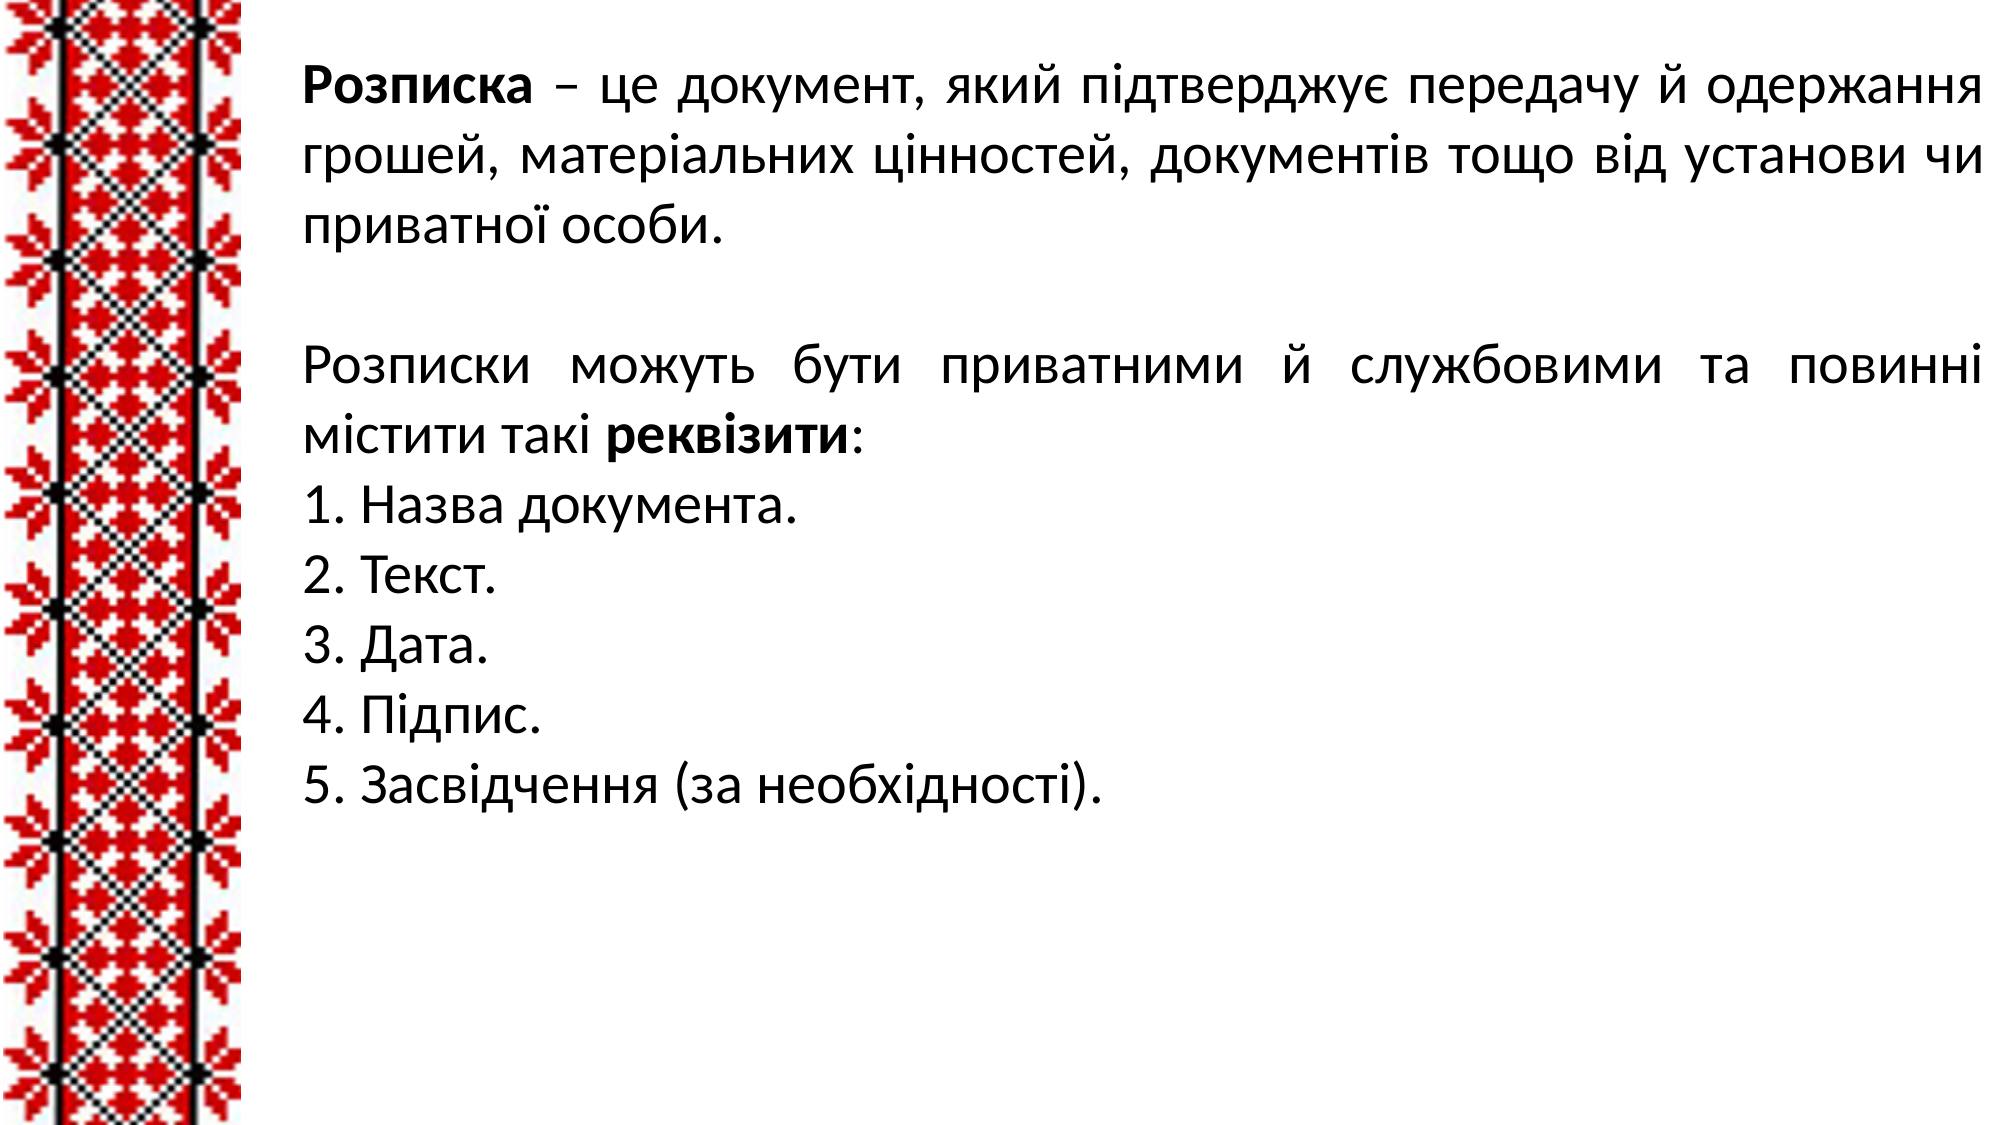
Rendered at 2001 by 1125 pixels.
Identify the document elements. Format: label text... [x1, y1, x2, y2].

text_box Розписка – це документ, який підтверджує передачу й одержання грошей, матеріальних цінностей, доку­ментів тощо від установи чи приватної особи. Розписки можуть бути приватними й службовими та повинні містити такі реквізити: 1. Назва документа. 2. Текст. 3. Дата. 4. Підпис. 5. Засвідчення (за необхідності). [288, 38, 2000, 823]
picture [3, 0, 241, 1125]
